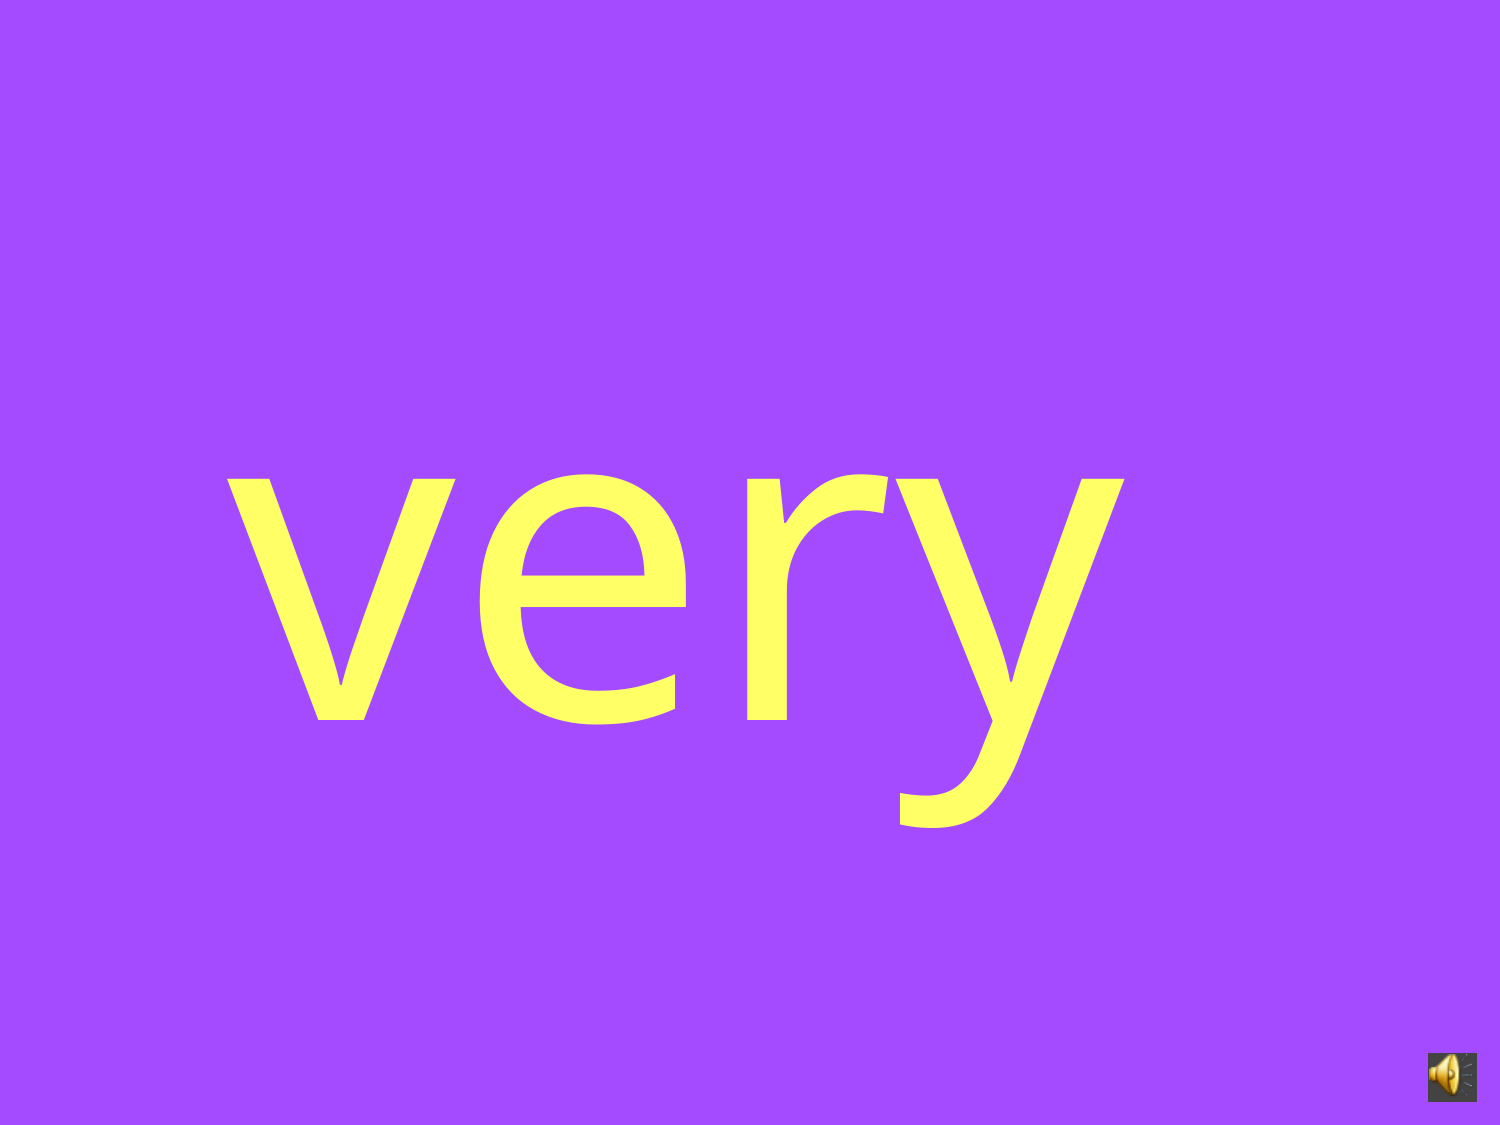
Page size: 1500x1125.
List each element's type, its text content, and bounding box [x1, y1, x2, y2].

subtitle very [212, 262, 1450, 763]
picture [1427, 1052, 1478, 1103]
